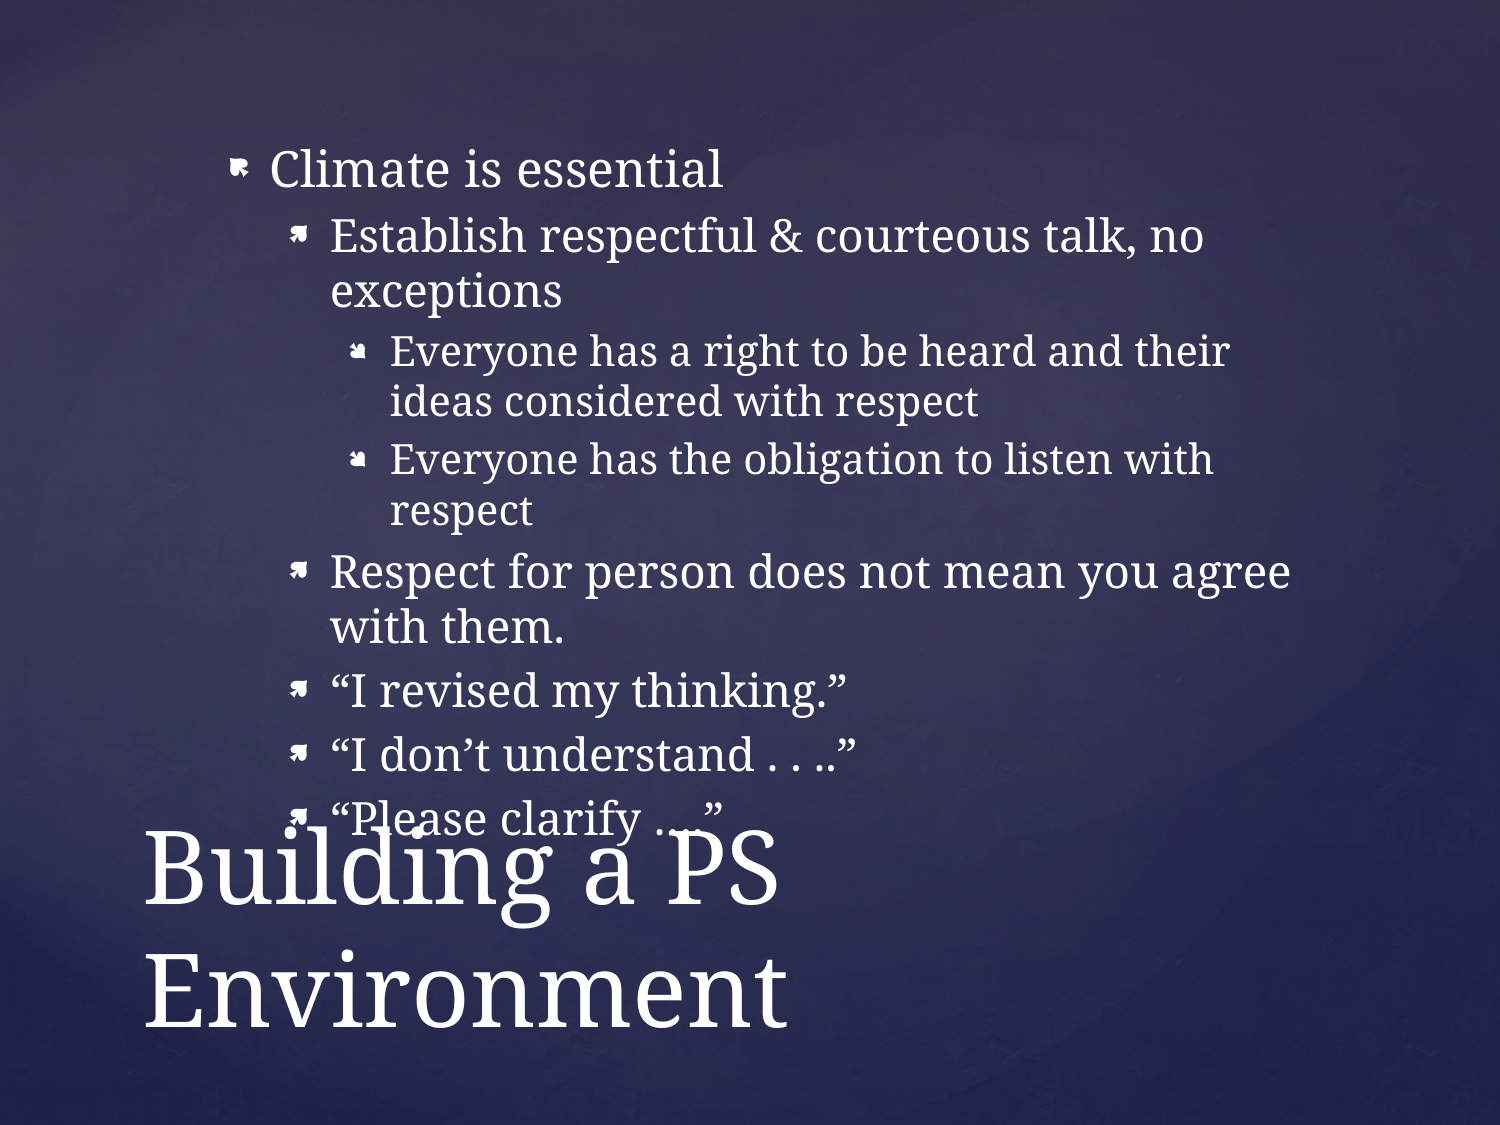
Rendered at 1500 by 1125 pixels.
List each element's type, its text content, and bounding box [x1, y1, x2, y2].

list Climate is essential Establish respectful & courteous talk, no exceptions Everyone has a right to be heard and their ideas considered with respect Everyone has the obligation to listen with respect Respect for person does not mean you agree with them. “I revised my thinking.” “I don’t understand . . ..” “Please clarify ….” [209, 77, 1350, 904]
title Building a PS Environment [127, 904, 1430, 1055]
